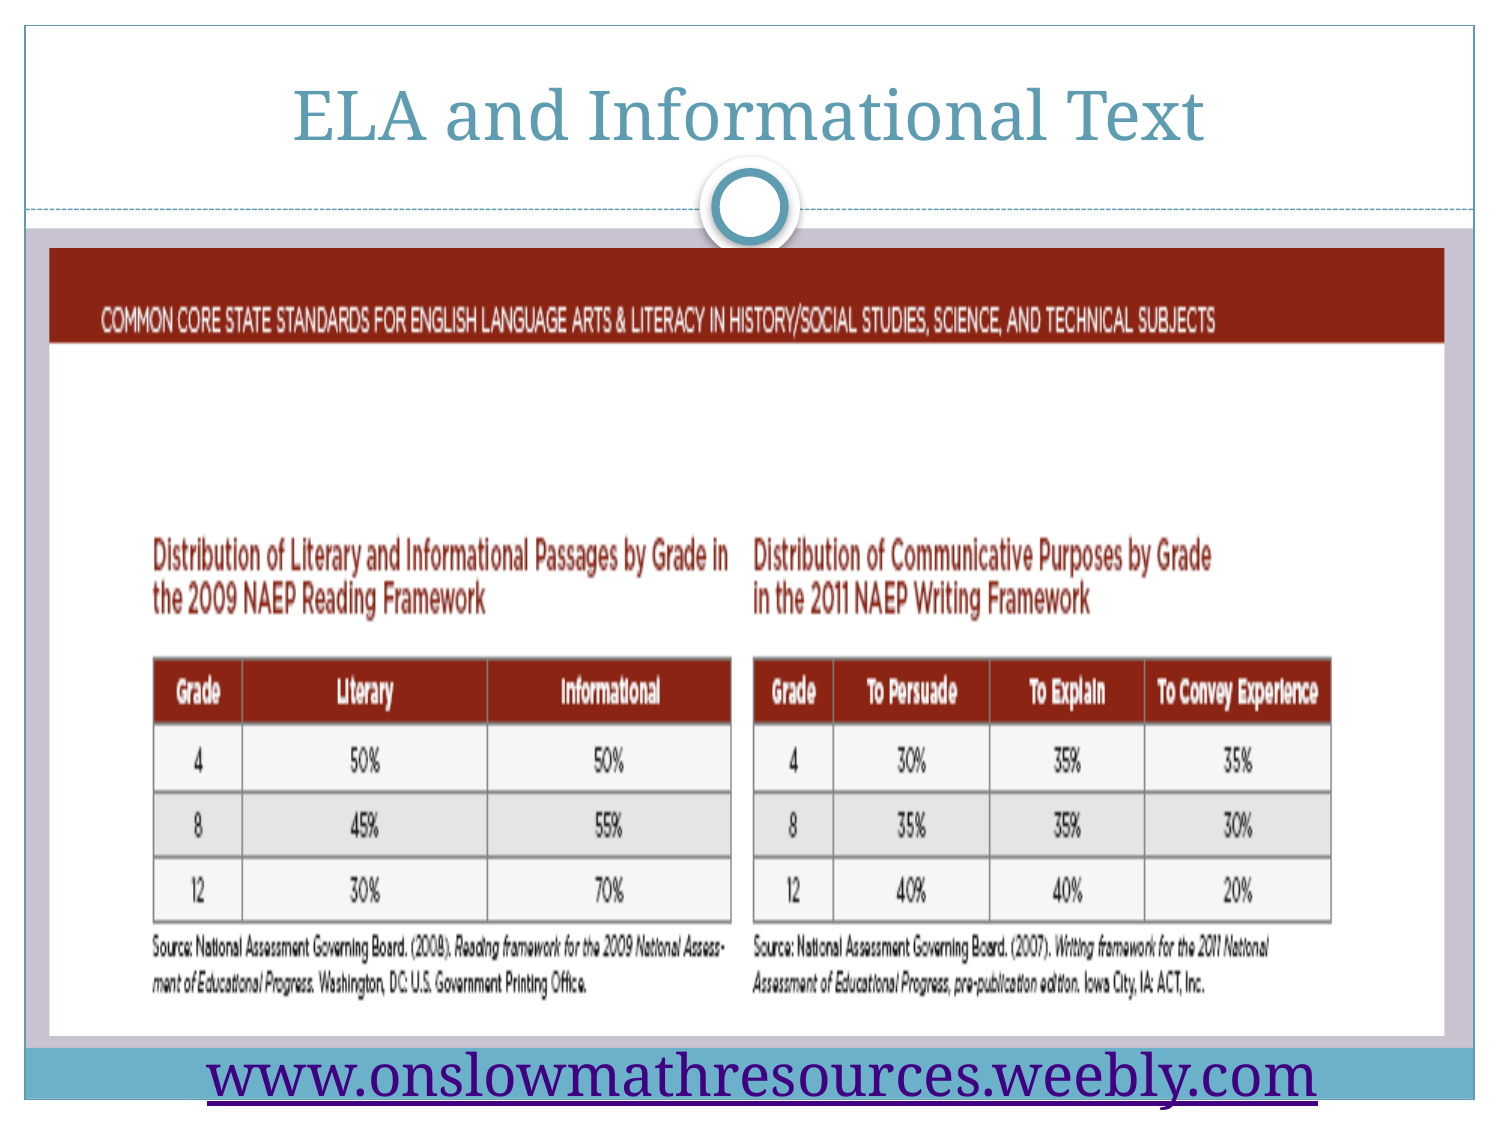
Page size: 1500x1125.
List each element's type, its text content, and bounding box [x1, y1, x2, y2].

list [49, 248, 1445, 1037]
text_box www.onslowmathresources.weebly.com [112, 1048, 1413, 1125]
title ELA and Informational Text [49, 37, 1450, 162]
